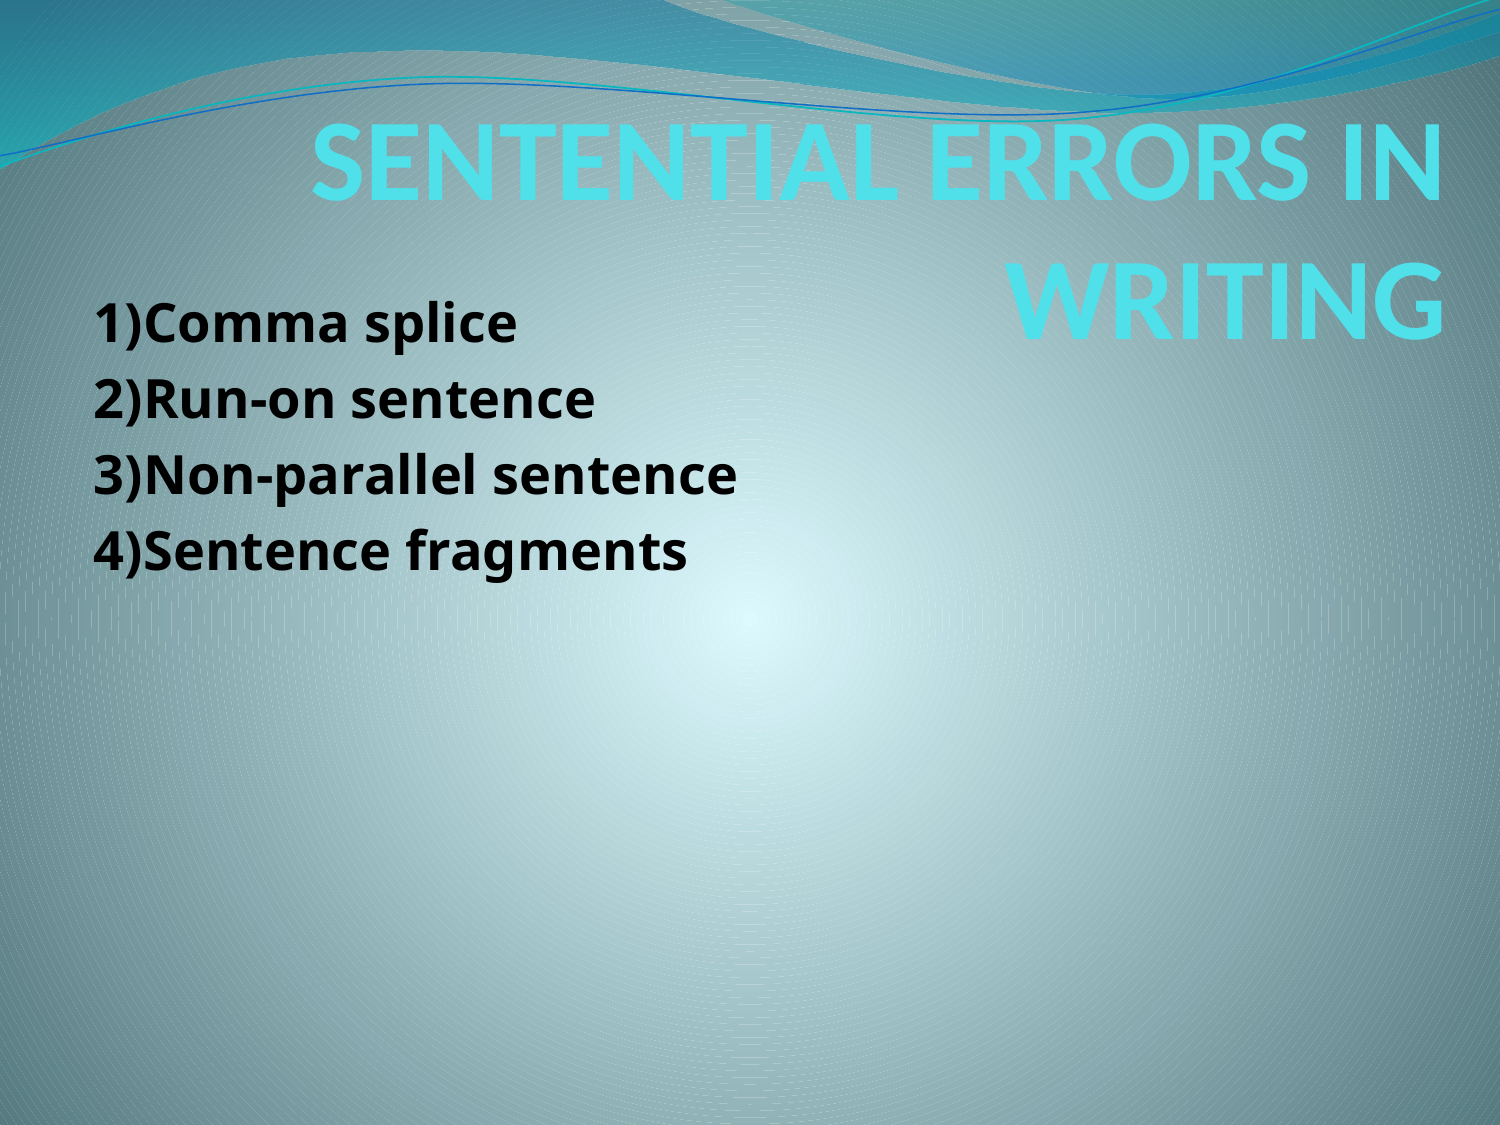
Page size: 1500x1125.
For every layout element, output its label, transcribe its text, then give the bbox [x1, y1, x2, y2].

subtitle 1)Comma splice 2)Run-on sentence 3)Non-parallel sentence 4)Sentence fragments [93, 281, 1395, 914]
title SENTENTIAL ERRORS IN WRITING [175, 70, 1451, 364]
